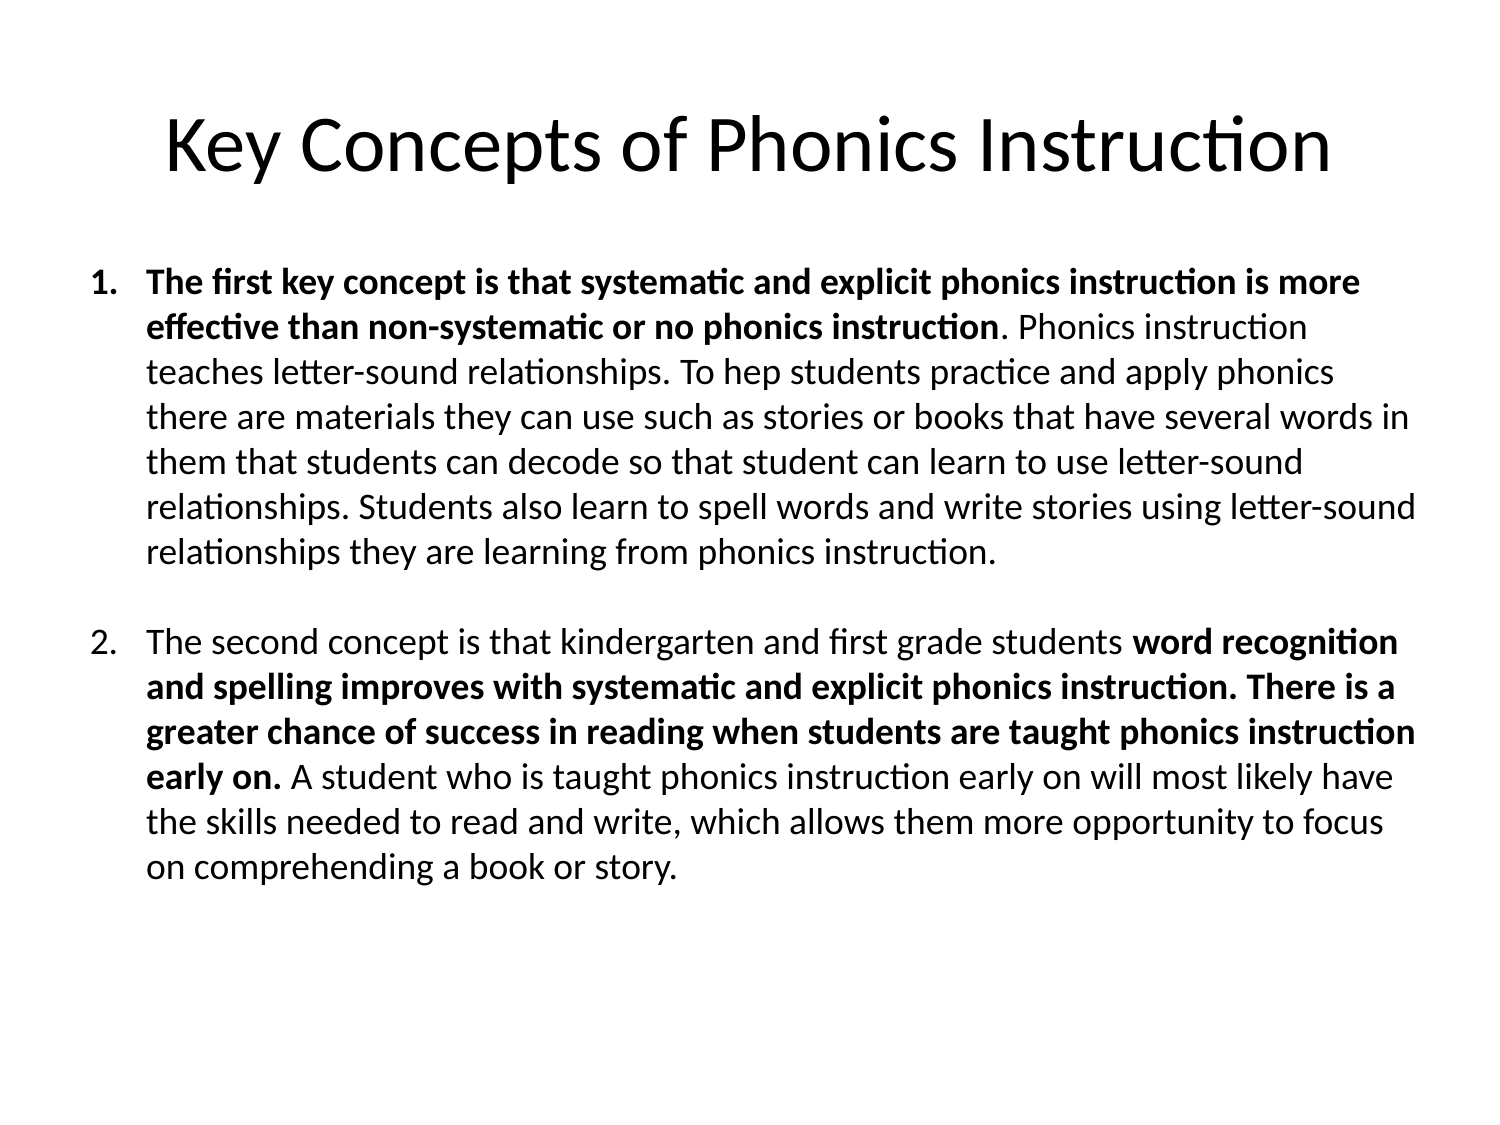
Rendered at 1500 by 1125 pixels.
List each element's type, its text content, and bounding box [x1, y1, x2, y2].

title Key Concepts of Phonics Instruction [75, 45, 1425, 233]
text_box The first key concept is that systematic and explicit phonics instruction is more effective than non-systematic or no phonics instruction. Phonics instruction teaches letter-sound relationships. To hep students practice and apply phonics there are materials they can use such as stories or books that have several words in them that students can decode so that student can learn to use letter-sound relationships. Students also learn to spell words and write stories using letter-sound relationships they are learning from phonics instruction. The second concept is that kindergarten and first grade students word recognition and spelling improves with systematic and explicit phonics instruction. There is a greater chance of success in reading when students are taught phonics instruction early on. A student who is taught phonics instruction early on will most likely have the skills needed to read and write, which allows them more opportunity to focus on comprehending a book or story. [74, 249, 1438, 985]
